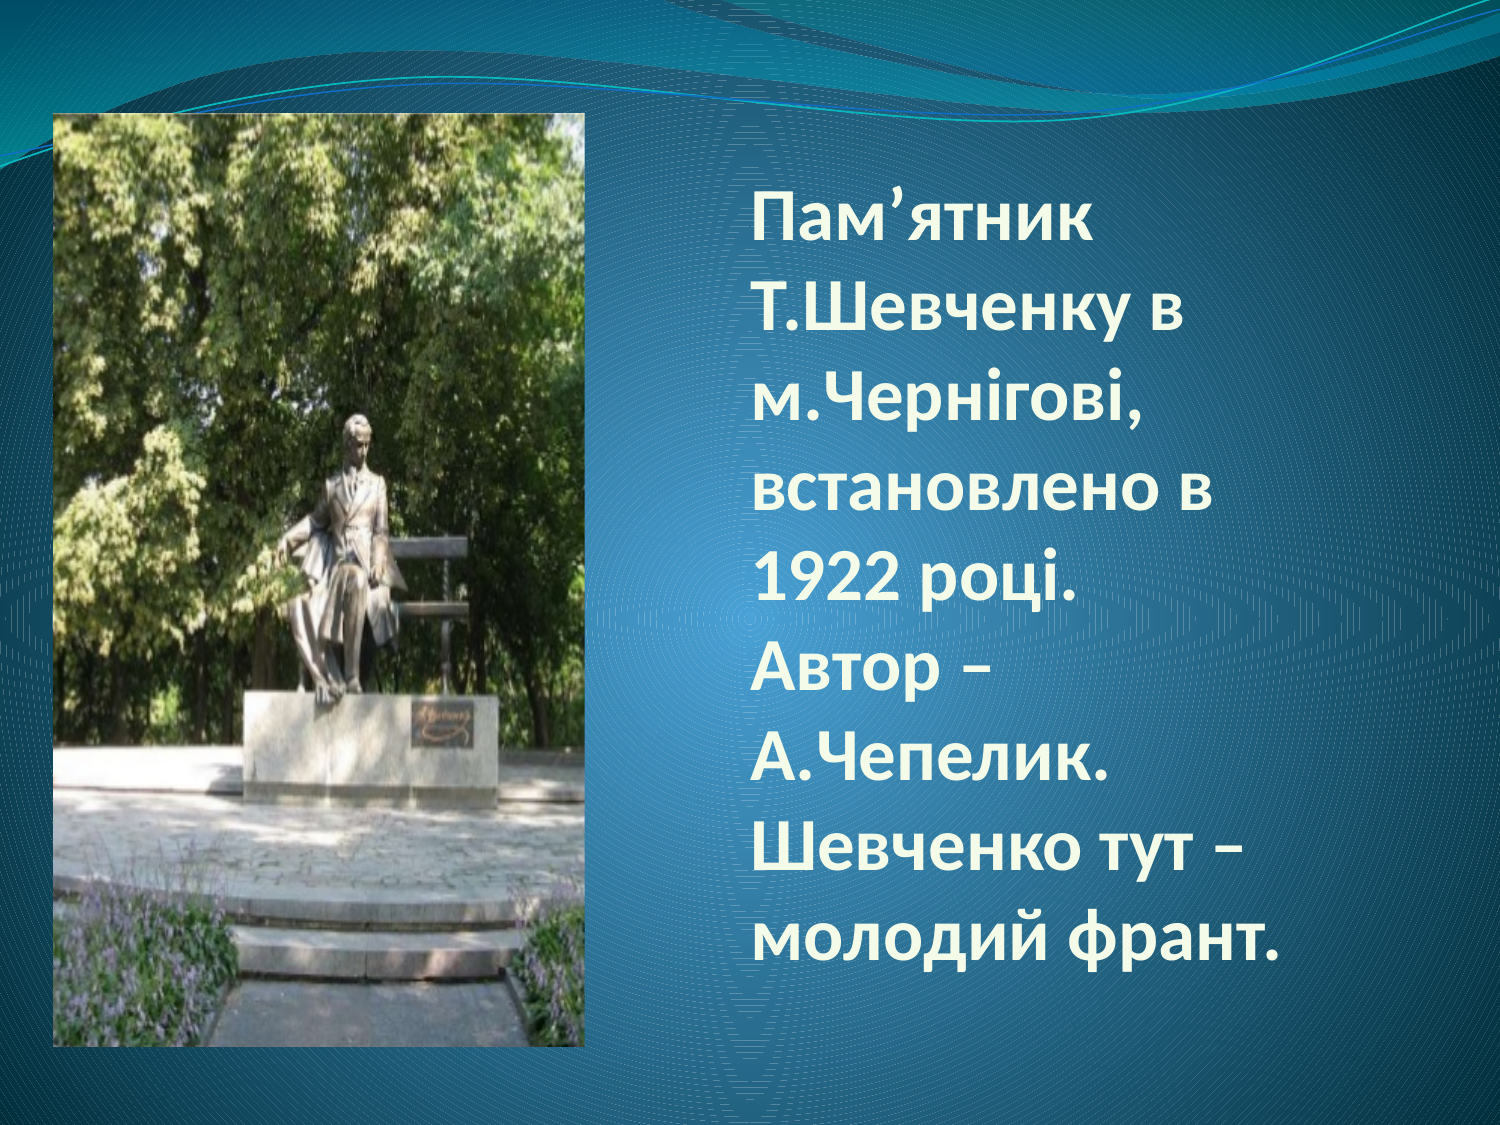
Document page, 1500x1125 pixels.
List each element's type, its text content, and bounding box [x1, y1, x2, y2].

picture [52, 113, 585, 1047]
title Пам’ятник Т.Шевченку в м.Чернігові, встановлено в 1922 році. Автор – А.Чепелик. Шевченко тут – молодий франт. [750, 137, 1376, 976]
